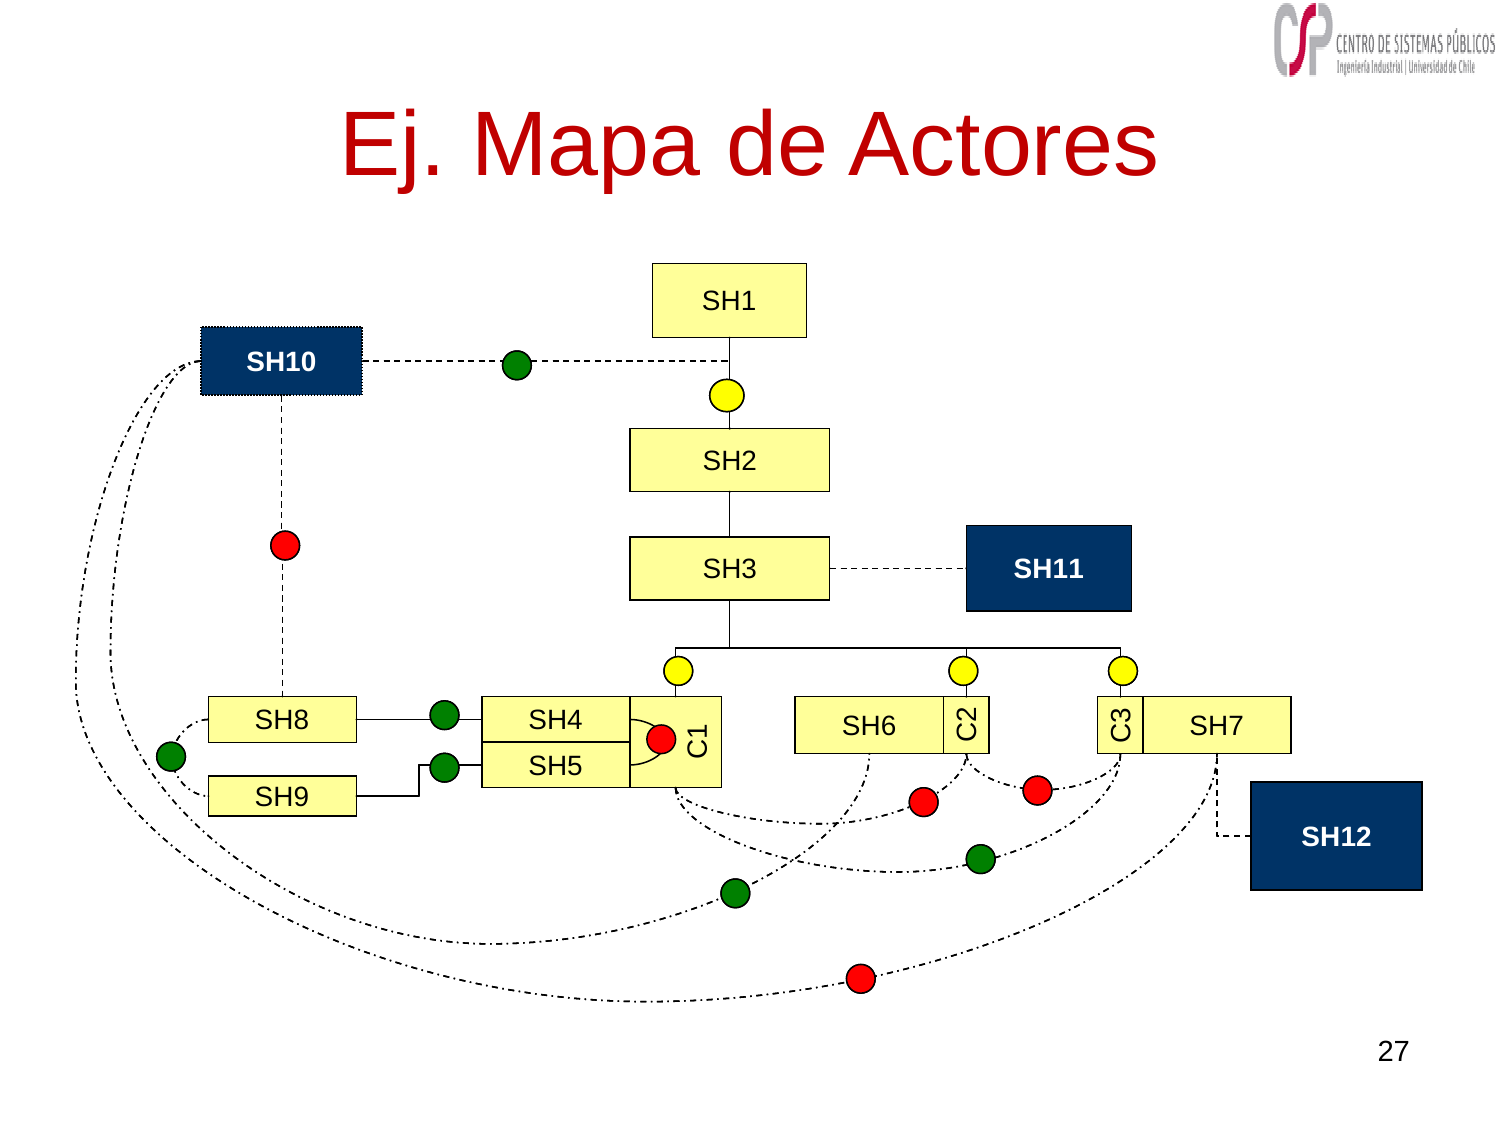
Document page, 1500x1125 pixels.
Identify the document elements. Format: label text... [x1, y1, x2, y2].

slide_number 27 [1074, 1024, 1426, 1103]
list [74, 262, 1426, 1005]
title Ej. Mapa de Actores [74, 44, 1426, 233]
picture [1269, 0, 1500, 82]
